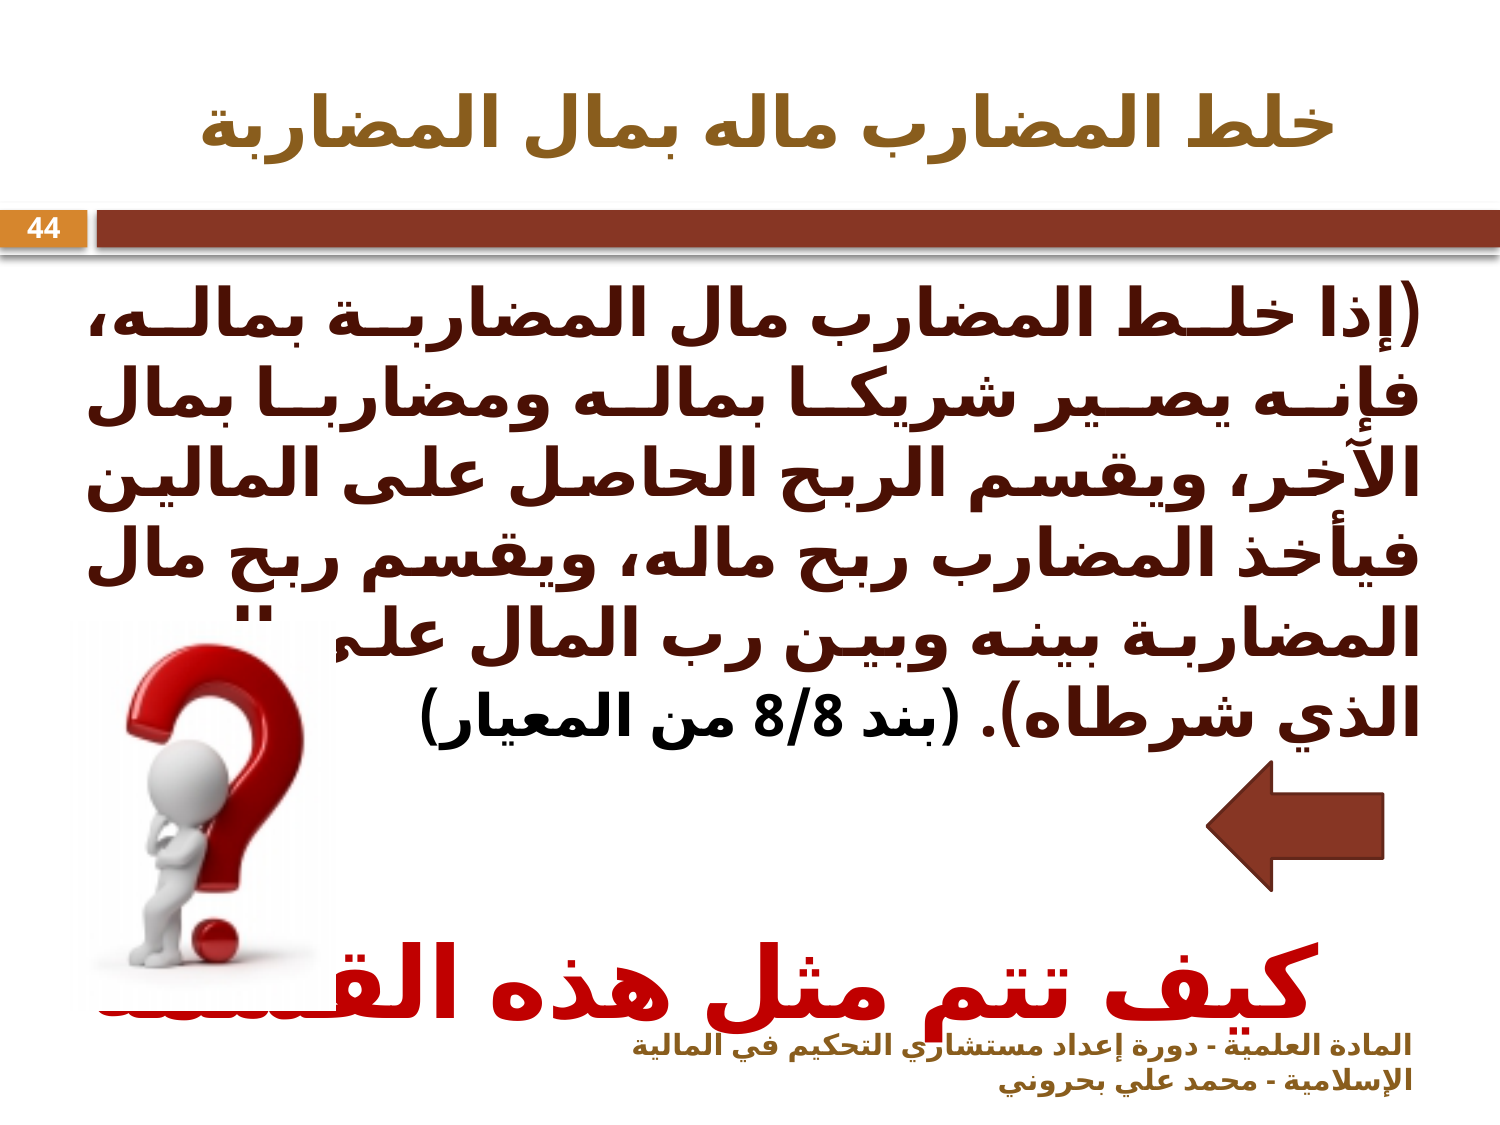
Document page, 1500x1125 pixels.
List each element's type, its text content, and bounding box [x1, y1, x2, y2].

picture [70, 620, 336, 1011]
slide_number 44 [0, 208, 88, 249]
text_box [1205, 760, 1385, 893]
footer المادة العلمية - دورة إعداد مستشاري التحكيم في المالية الإسلامية - محمد علي بحروني [539, 1031, 1429, 1092]
list (إذا خلط المضارب مال المضاربة بماله، فإنه يصير شريكا بماله ومضاربا بمال الآخر، ويقسم الربح الحاصل على المالين فيأخذ المضارب ربح ماله، ويقسم ربح مال المضاربة بينه وبين رب المال على الوجه الذي شرطاه). (بند 8/8 من المعيار) كيف تتم مثل هذه القسمة [70, 262, 1438, 1020]
title خلط المضارب ماله بمال المضاربة [100, 37, 1438, 200]
